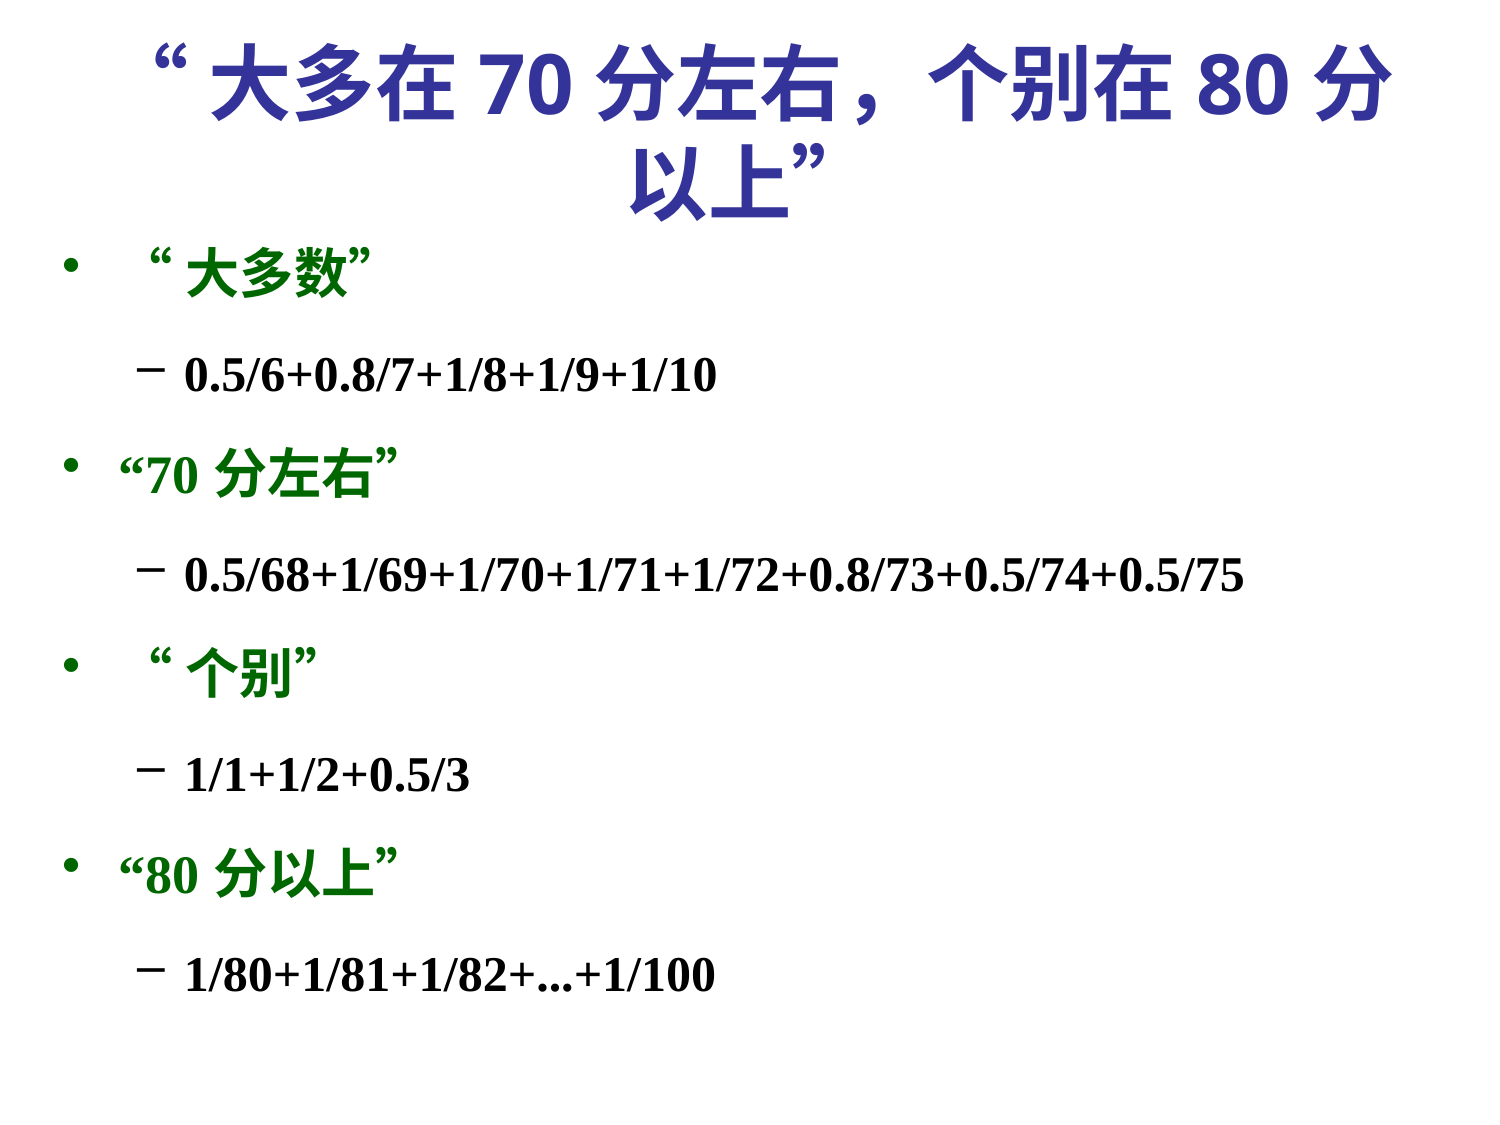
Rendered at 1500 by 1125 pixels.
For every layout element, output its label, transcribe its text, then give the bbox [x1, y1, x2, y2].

list “大多数” 0.5/6+0.8/7+1/8+1/9+1/10 “70分左右” 0.5/68+1/69+1/70+1/71+1/72+0.8/73+0.5/74+0.5/75 “个别” 1/1+1/2+0.5/3 “80分以上” 1/80+1/81+1/82+...+1/100 [47, 231, 1449, 970]
title “大多在70分左右，个别在80分以上” [49, 37, 1451, 225]
